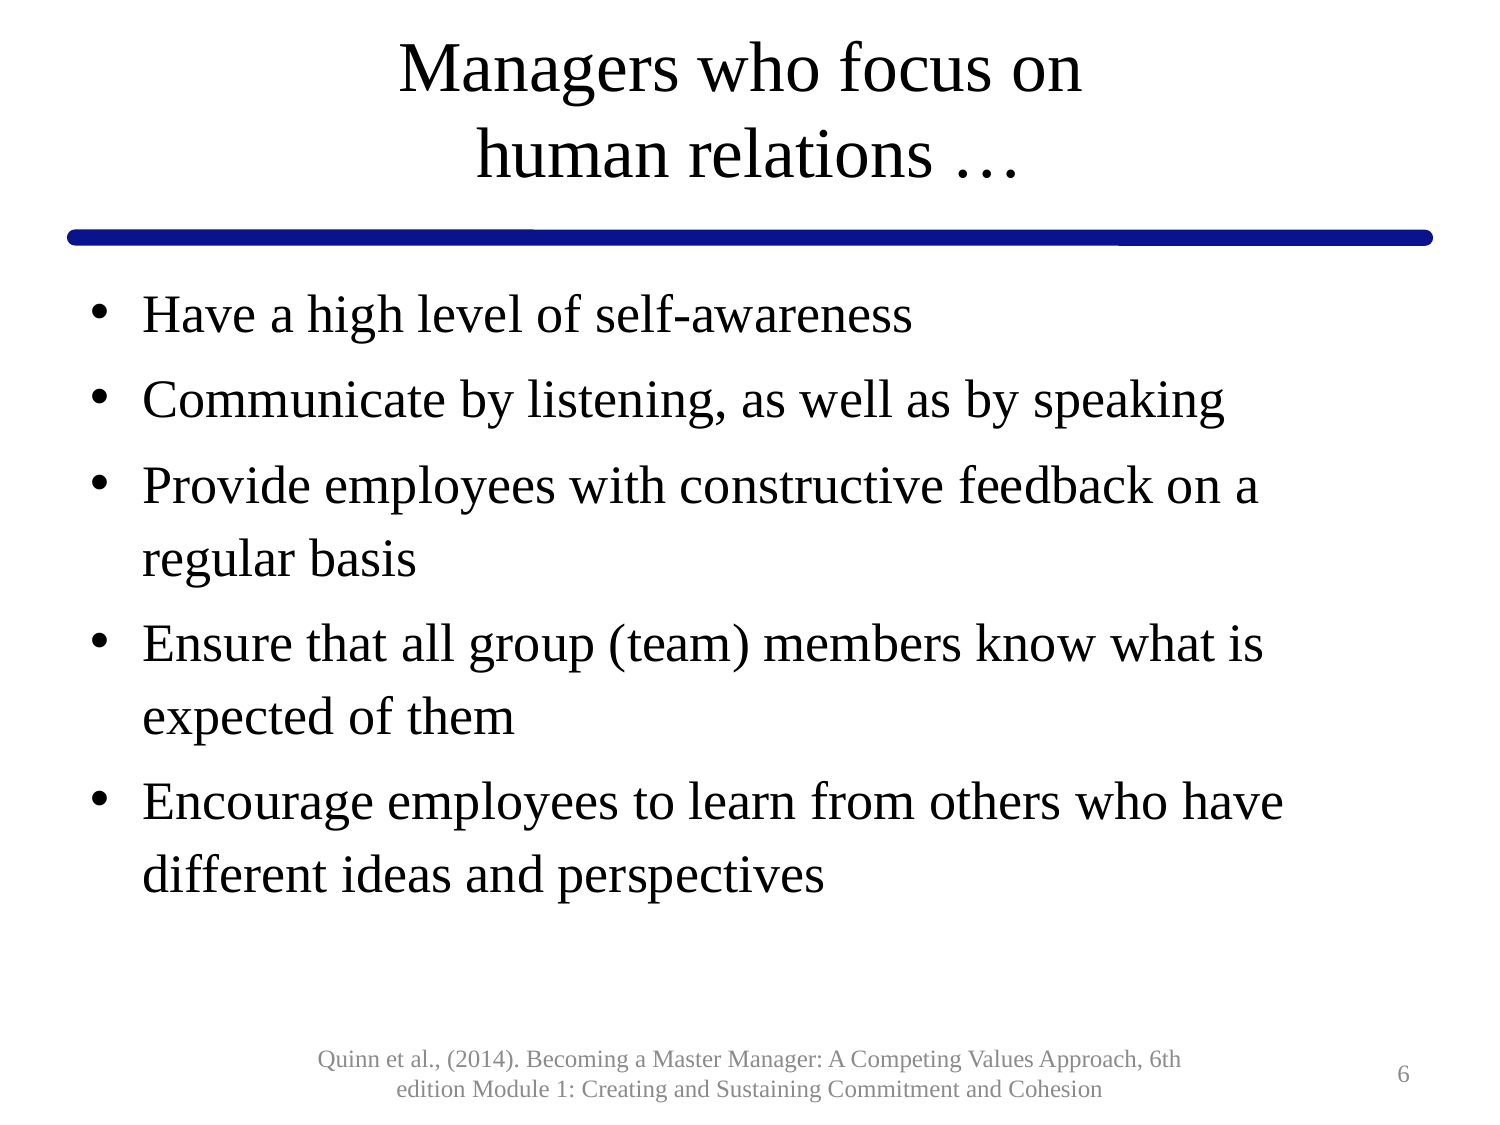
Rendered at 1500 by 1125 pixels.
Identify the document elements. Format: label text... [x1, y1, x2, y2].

title Managers who focus on human relations … [75, 12, 1425, 200]
list Have a high level of self-awareness Communicate by listening, as well as by speaking Provide employees with constructive feedback on a regular basis Ensure that all group (team) members know what is expected of them Encourage employees to learn from others who have different ideas and perspectives [75, 262, 1425, 1005]
slide_number 6 [1074, 1042, 1425, 1103]
footer Quinn et al., (2014). Becoming a Master Manager: A Competing Values Approach, 6th edition Module 1: Creating and Sustaining Commitment and Cohesion [275, 1042, 1074, 1103]
